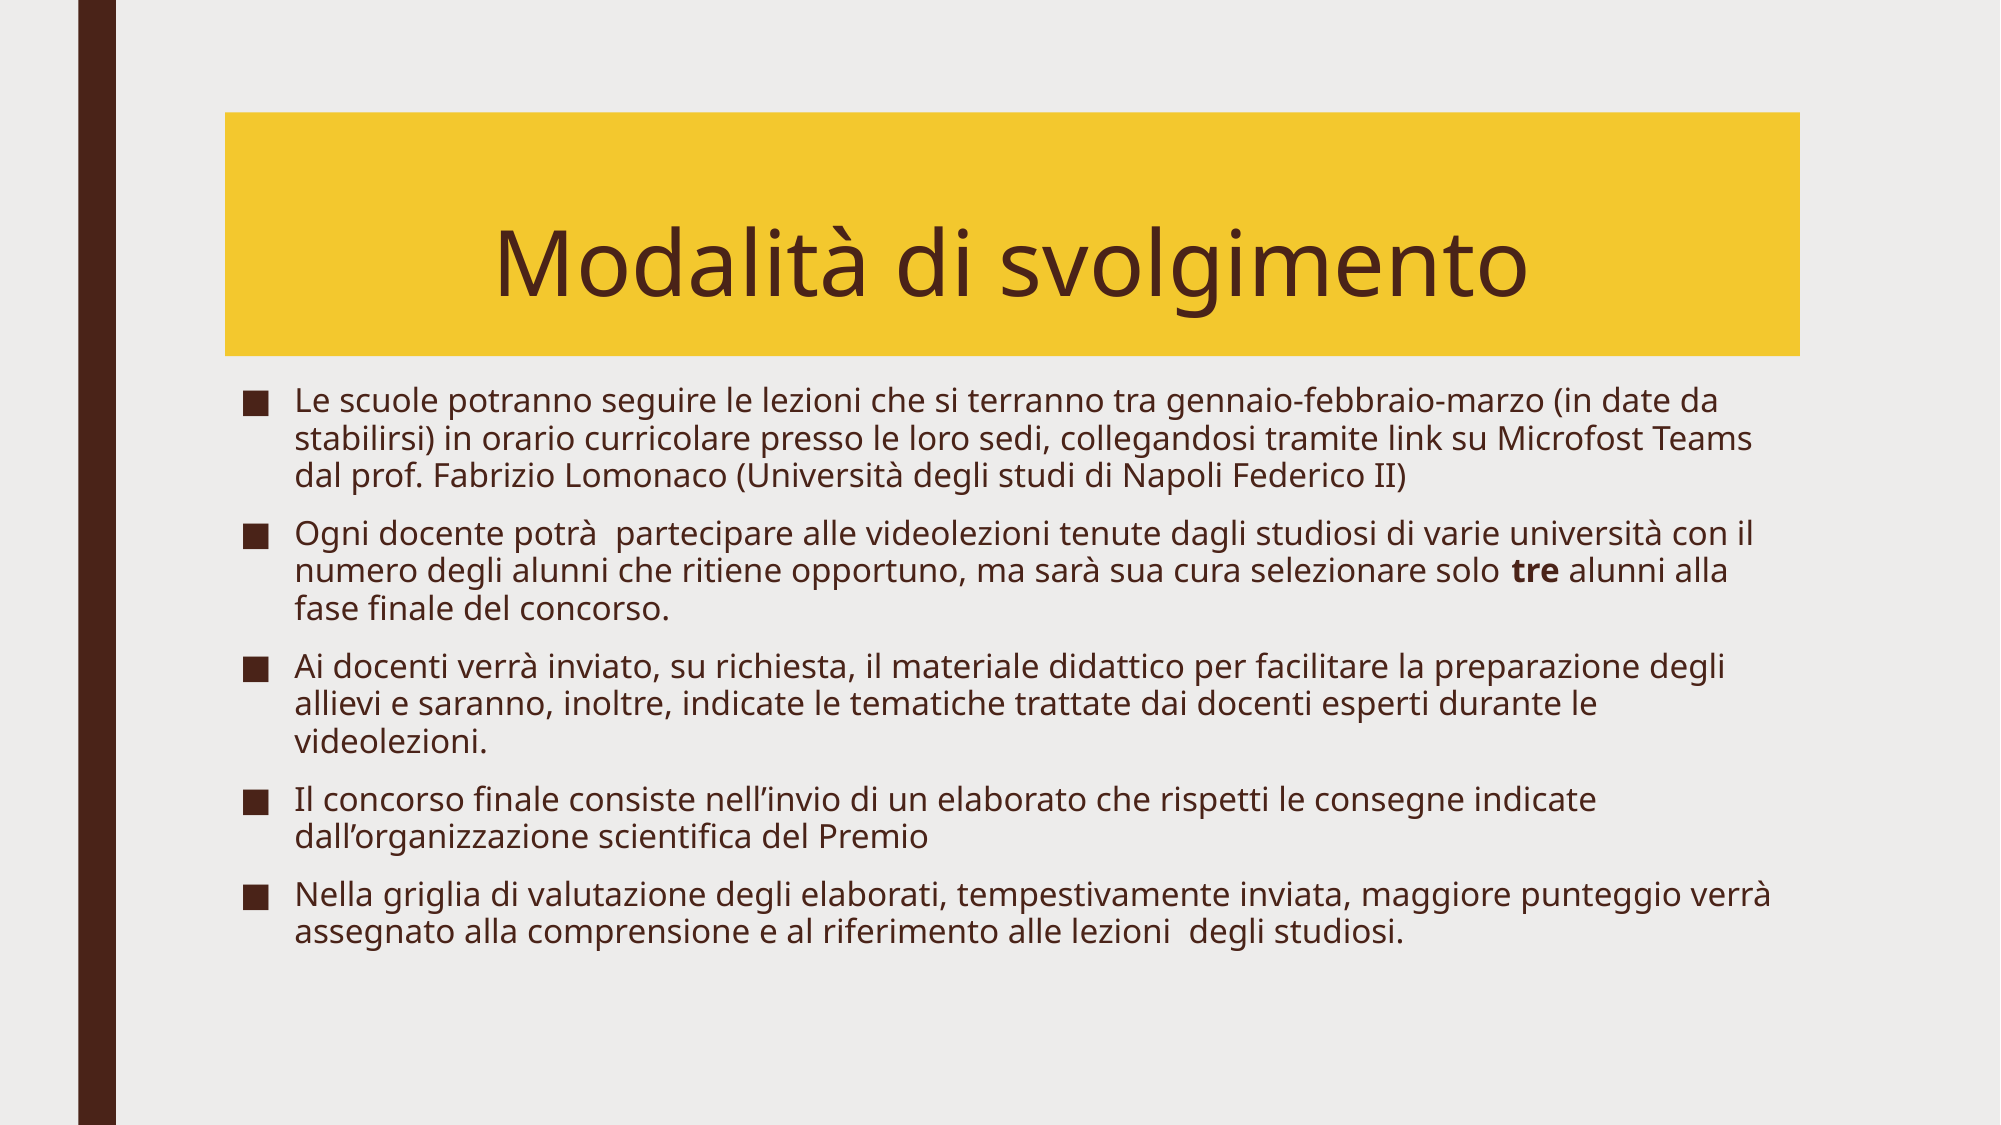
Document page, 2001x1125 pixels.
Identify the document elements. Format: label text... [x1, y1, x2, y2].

list Le scuole potranno seguire le lezioni che si terranno tra gennaio-febbraio-marzo (in date da stabilirsi) in orario curricolare presso le loro sedi, collegandosi tramite link su Microfost Teams dal prof. Fabrizio Lomonaco (Università degli studi di Napoli Federico II) Ogni docente potrà partecipare alle videolezioni tenute dagli studiosi di varie università con il numero degli alunni che ritiene opportuno, ma sarà sua cura selezionare solo tre alunni alla fase finale del concorso. Ai docenti verrà inviato, su richiesta, il materiale didattico per facilitare la preparazione degli allievi e saranno, inoltre, indicate le tematiche trattate dai docenti esperti durante le videolezioni. Il concorso finale consiste nell’invio di un elaborato che rispetti le consegne indicate dall’organizzazione scientifica del Premio Nella griglia di valutazione degli elaborati, tempestivamente inviata, maggiore punteggio verrà assegnato alla comprensione e al riferimento alle lezioni degli studiosi. [225, 375, 1800, 963]
title Modalità di svolgimento [225, 112, 1800, 357]
